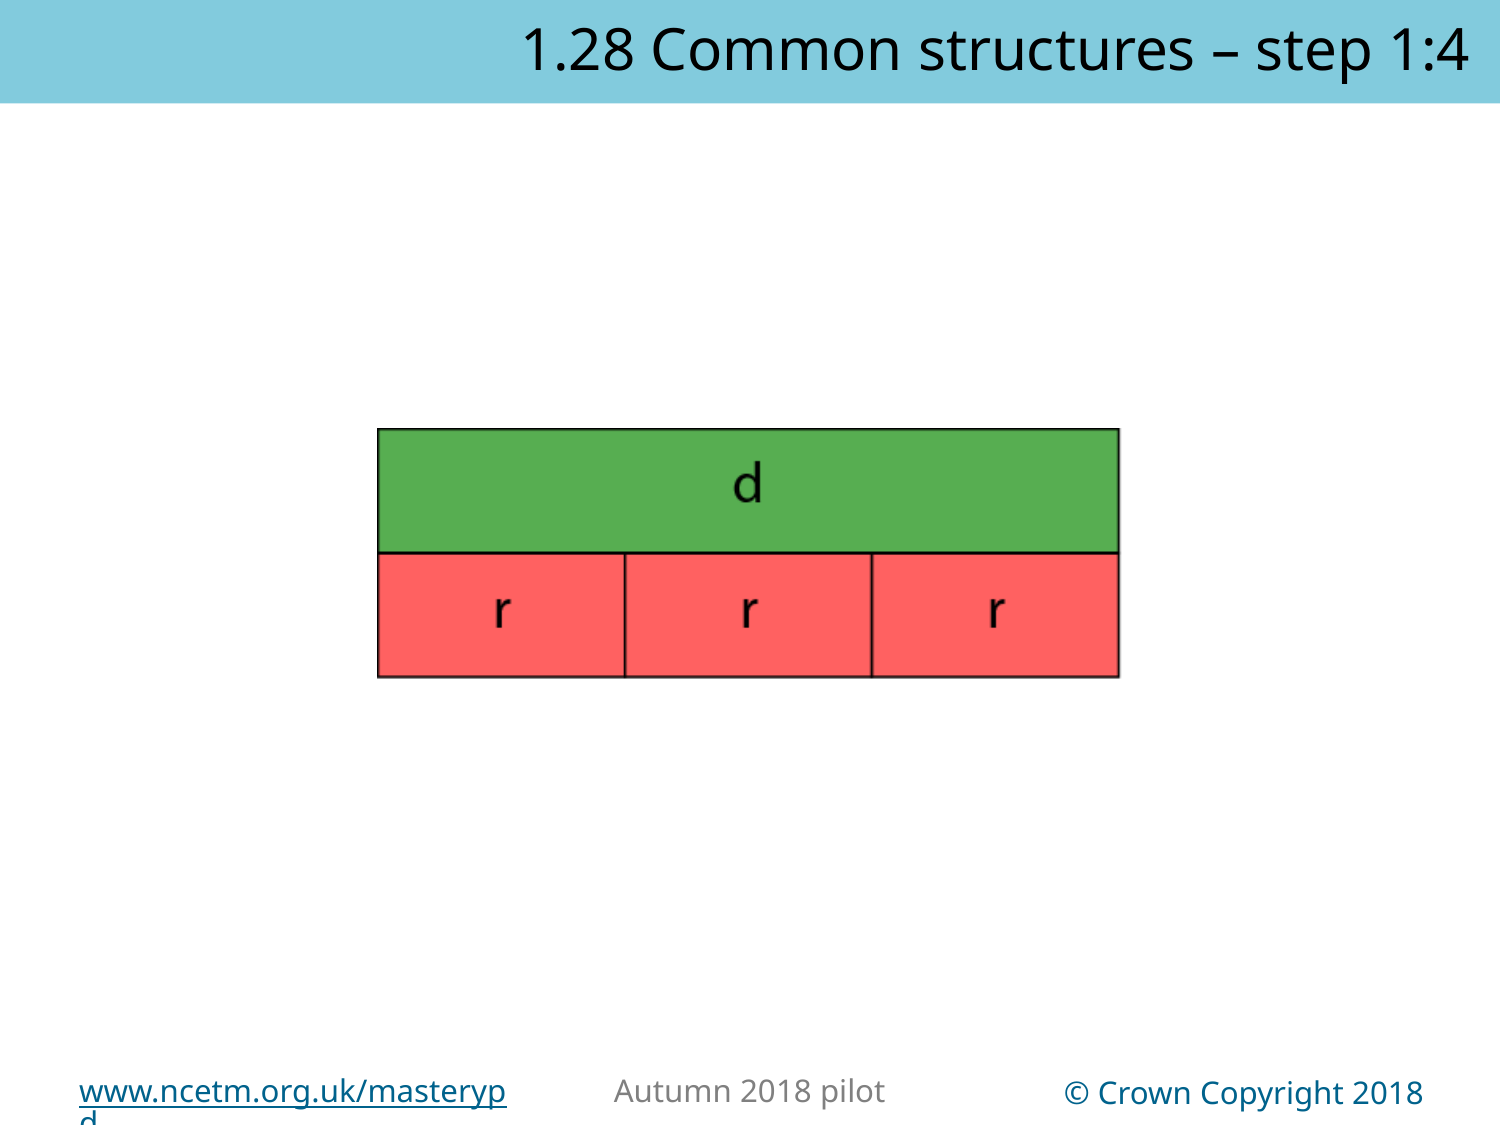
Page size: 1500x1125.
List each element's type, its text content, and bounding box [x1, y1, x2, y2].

picture [377, 428, 1123, 709]
list 1.28 Common structures – step 1:4 [0, 0, 1500, 104]
